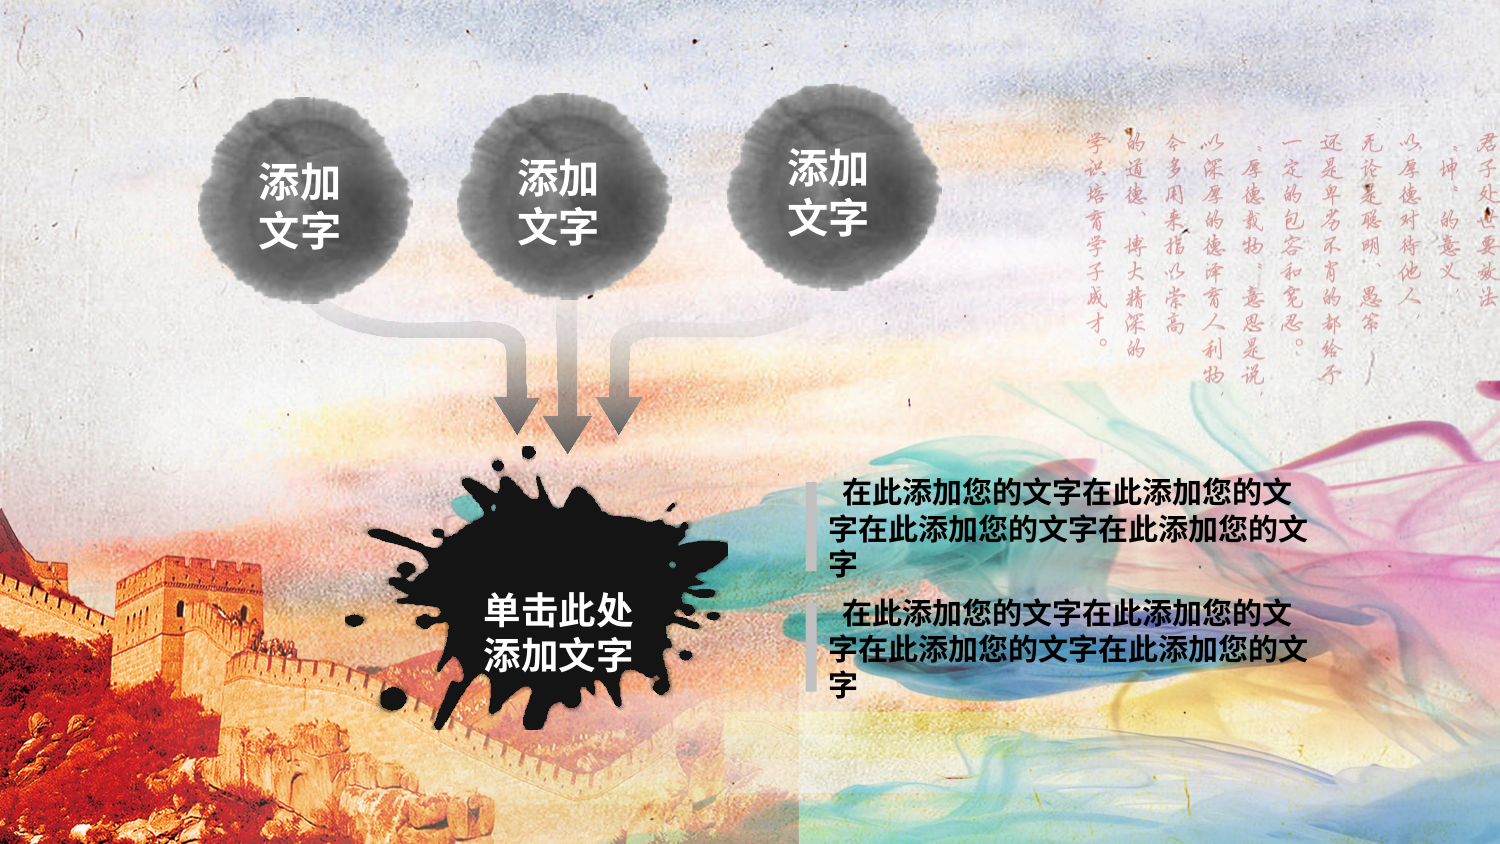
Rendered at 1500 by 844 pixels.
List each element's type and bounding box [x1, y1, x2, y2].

text_box [727, 84, 942, 291]
text_box [457, 93, 672, 301]
text_box [805, 466, 1324, 586]
picture [0, 0, 1500, 844]
text_box [198, 97, 413, 304]
text_box [805, 586, 1324, 712]
text_box [284, 275, 852, 454]
